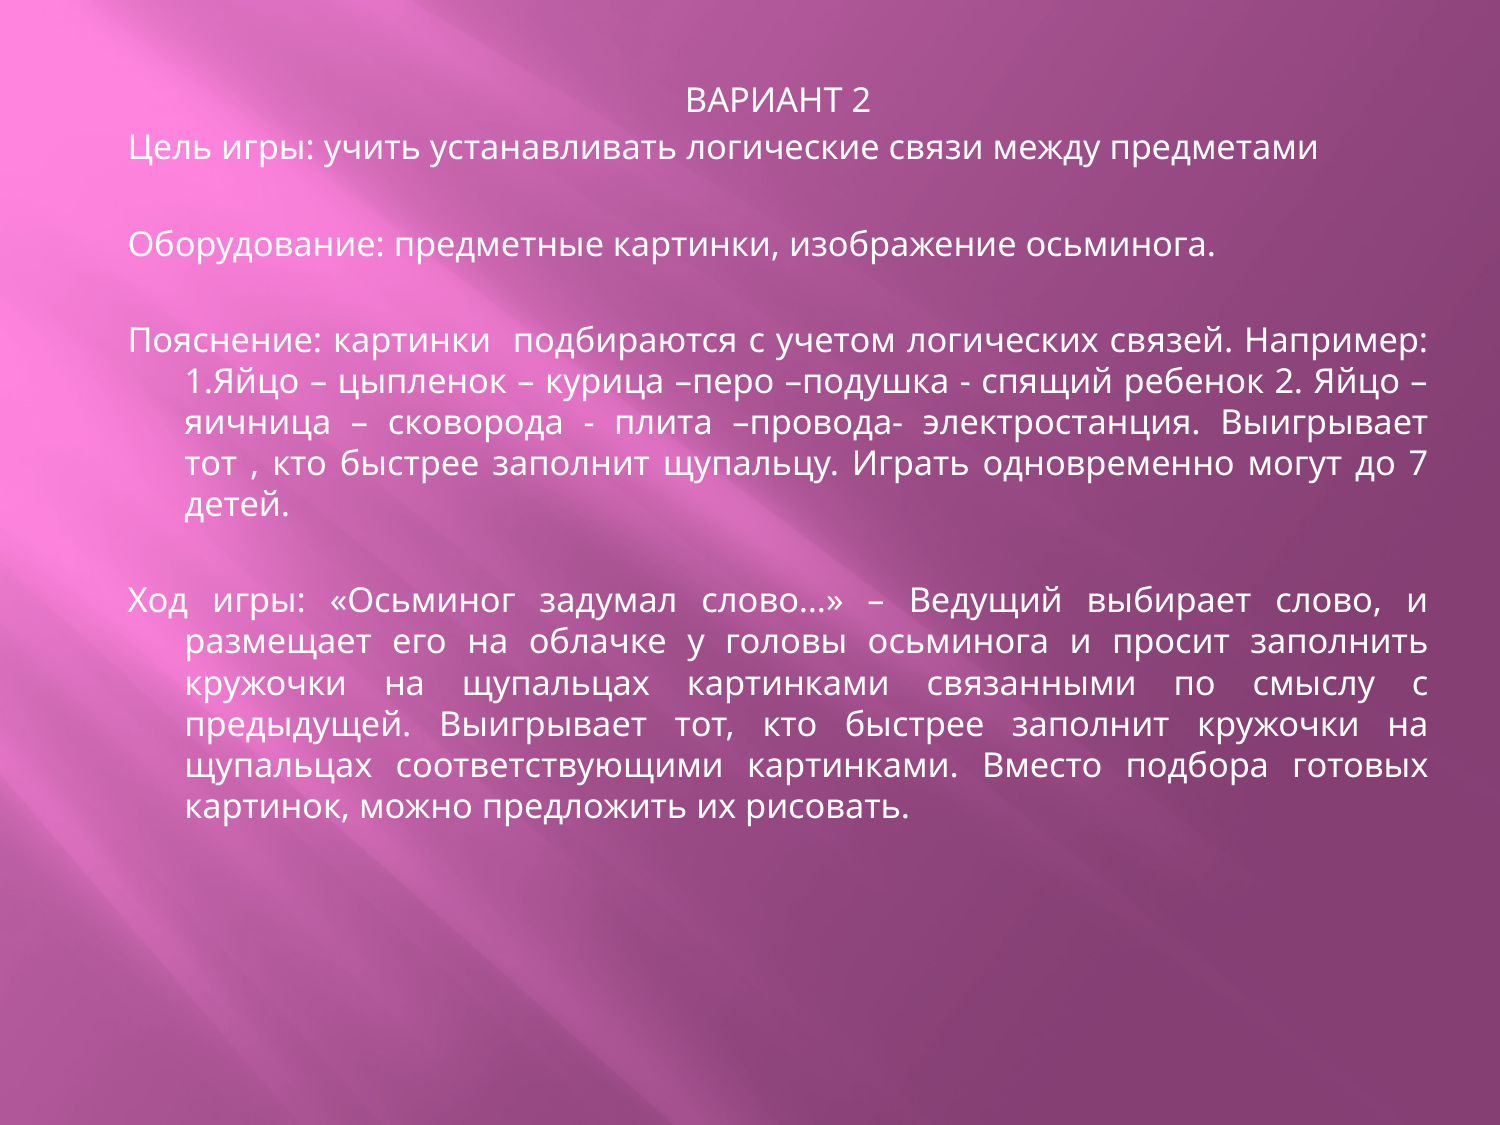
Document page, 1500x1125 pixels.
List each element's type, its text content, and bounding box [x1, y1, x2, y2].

list ВАРИАНТ 2 Цель игры: учить устанавливать логические связи между предметами Оборудование: предметные картинки, изображение осьминога. Пояснение: картинки подбираются с учетом логических связей. Например: 1.Яйцо – цыпленок – курица –перо –подушка - спящий ребенок 2. Яйцо – яичница – сковорода - плита –провода- электростанция. Выигрывает тот , кто быстрее заполнит щупальцу. Играть одновременно могут до 7 детей. Ход игры: «Осьминог задумал слово…» – Ведущий выбирает слово, и размещает его на облачке у головы осьминога и просит заполнить кружочки на щупальцах картинками связанными по смыслу с предыдущей. Выигрывает тот, кто быстрее заполнит кружочки на щупальцах соответствующими картинками. Вместо подбора готовых картинок, можно предложить их рисовать. [93, 70, 1444, 843]
